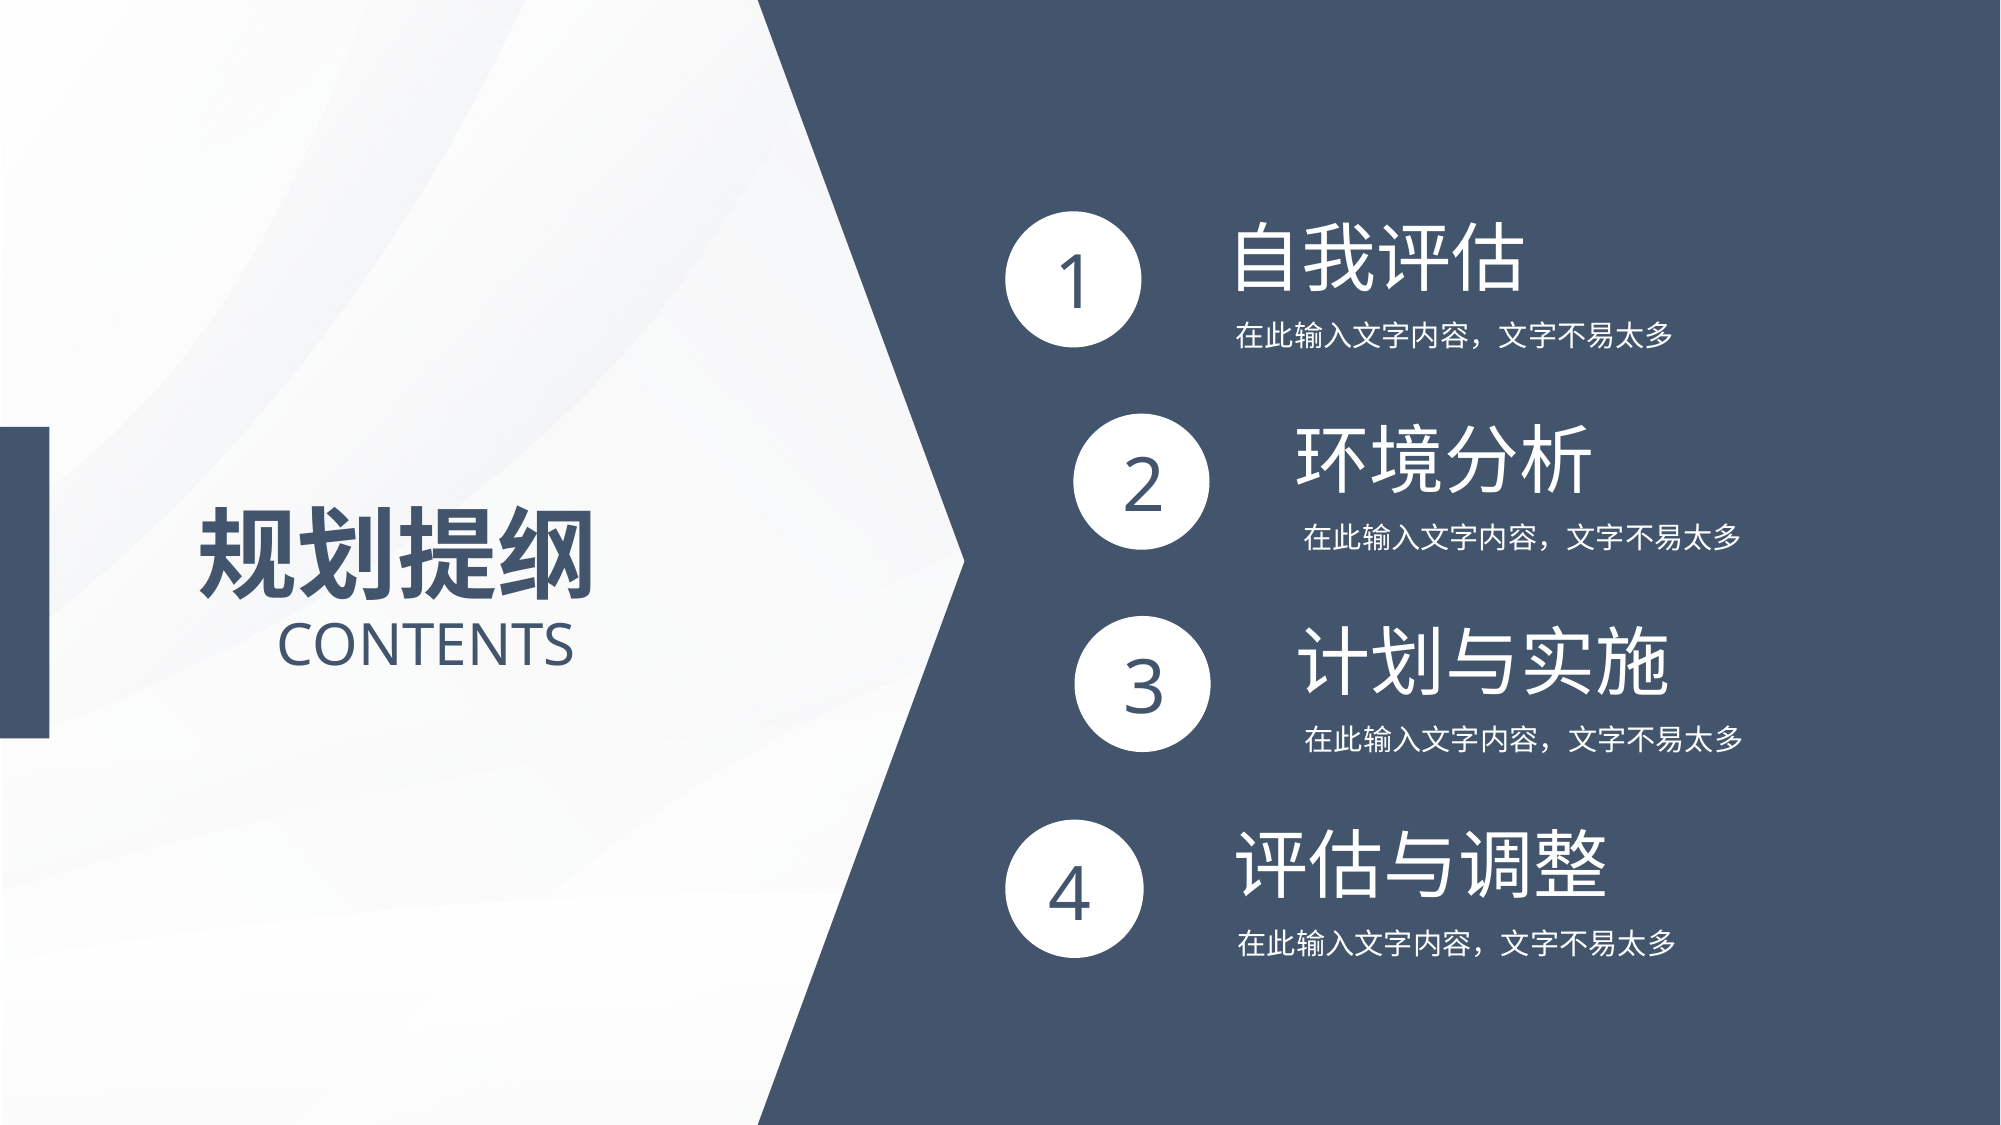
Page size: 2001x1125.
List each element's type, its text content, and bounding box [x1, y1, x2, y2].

text_box [1004, 818, 1145, 960]
text_box CONTENTS [262, 600, 661, 685]
text_box 4 [1033, 838, 1113, 943]
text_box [1073, 405, 2000, 560]
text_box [1074, 607, 2000, 765]
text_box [1219, 809, 1875, 969]
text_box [1005, 202, 2000, 358]
text_box 规划提纲 [183, 483, 740, 619]
